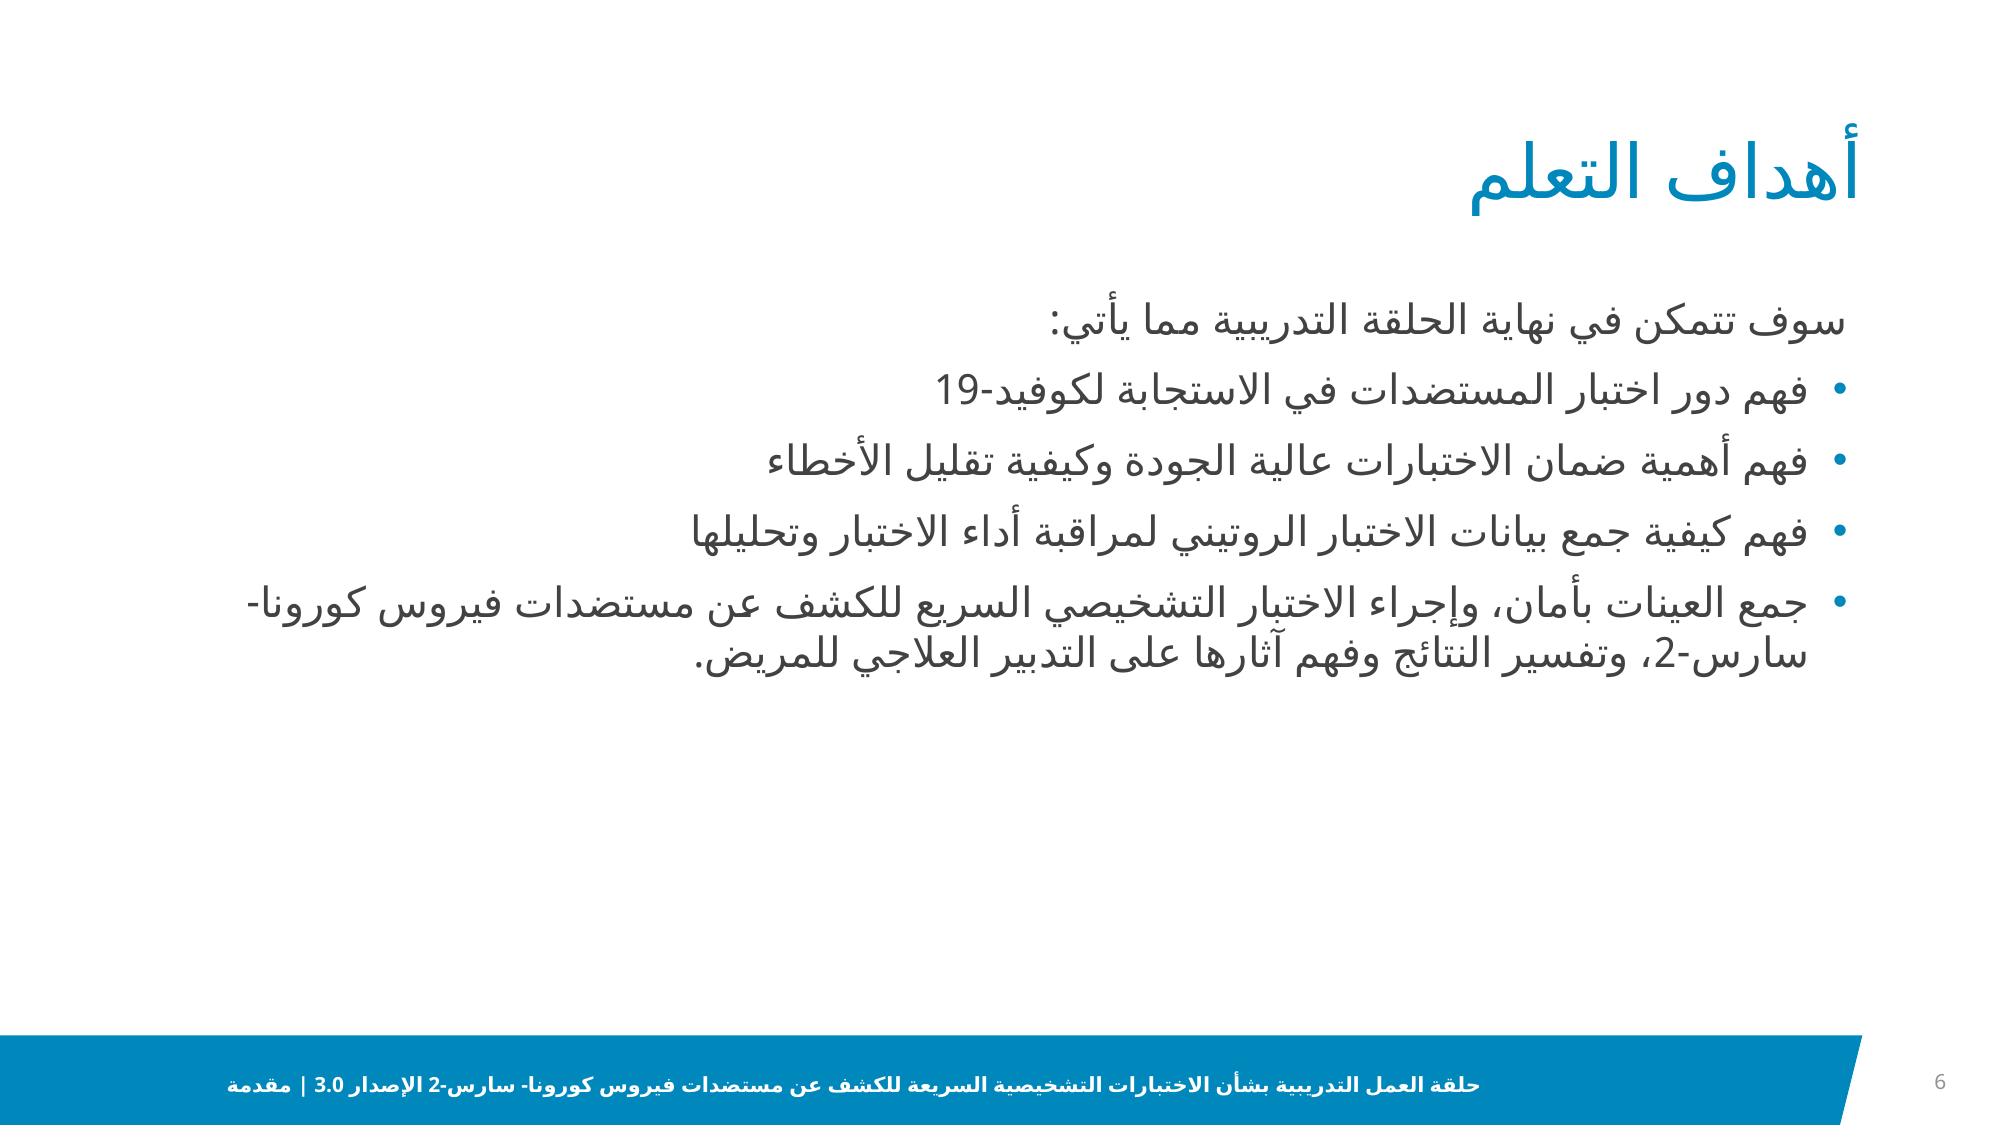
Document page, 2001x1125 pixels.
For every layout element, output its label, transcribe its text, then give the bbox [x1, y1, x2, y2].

title أهداف التعلم [137, 59, 1863, 215]
footer حلقة العمل التدريبية بشأن الاختبارات التشخيصية السريعة للكشف عن مستضدات فيروس كورونا- سارس-2 الإصدار 3.0 | مقدمة [215, 1042, 1493, 1125]
list سوف تتمكن في نهاية الحلقة التدريبية مما يأتي: فهم دور اختبار المستضدات في الاستجابة لكوفيد-19 فهم أهمية ضمان الاختبارات عالية الجودة وكيفية تقليل الأخطاء فهم كيفية جمع بيانات الاختبار الروتيني لمراقبة أداء الاختبار وتحليلها جمع العينات بأمان، وإجراء الاختبار التشخيصي السريع للكشف عن مستضدات فيروس كورونا-سارس-2، وتفسير النتائج وفهم آثارها على التدبير العلاجي للمريض. [137, 284, 1863, 1014]
slide_number 6 [1862, 1035, 1947, 1125]
